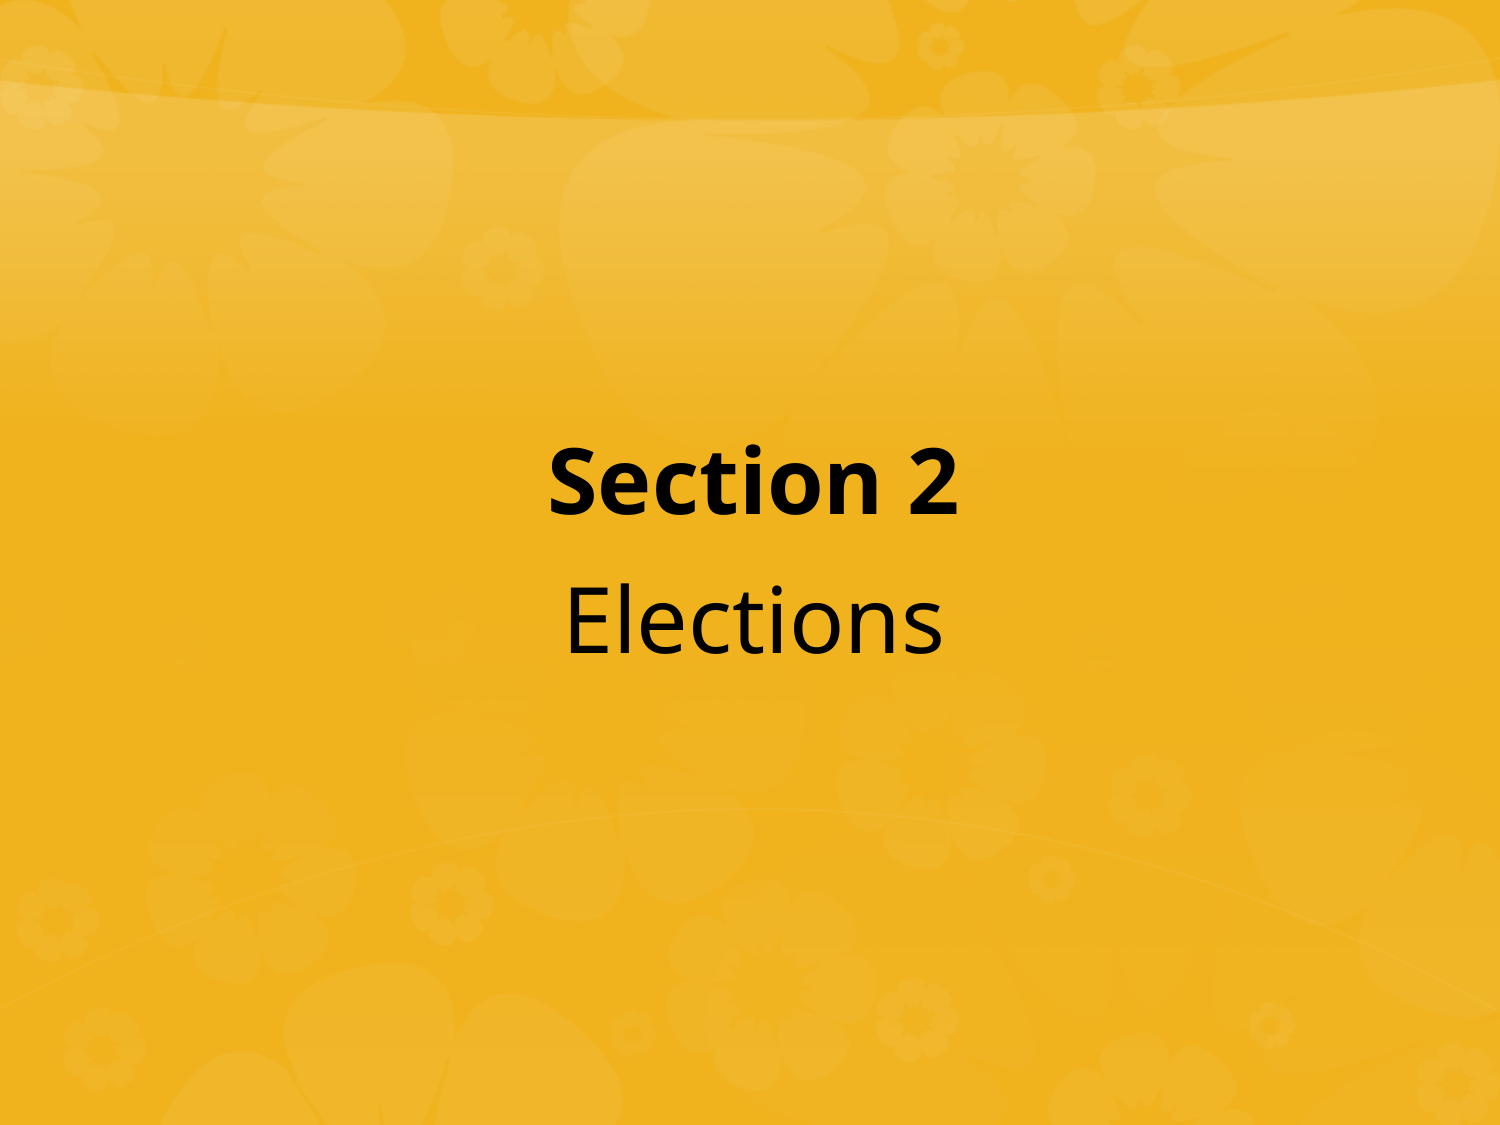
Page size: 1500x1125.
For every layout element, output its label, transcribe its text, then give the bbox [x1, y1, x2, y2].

picture [0, 0, 1500, 1125]
list Elections [132, 542, 1376, 831]
title Section 2 [132, 266, 1376, 542]
